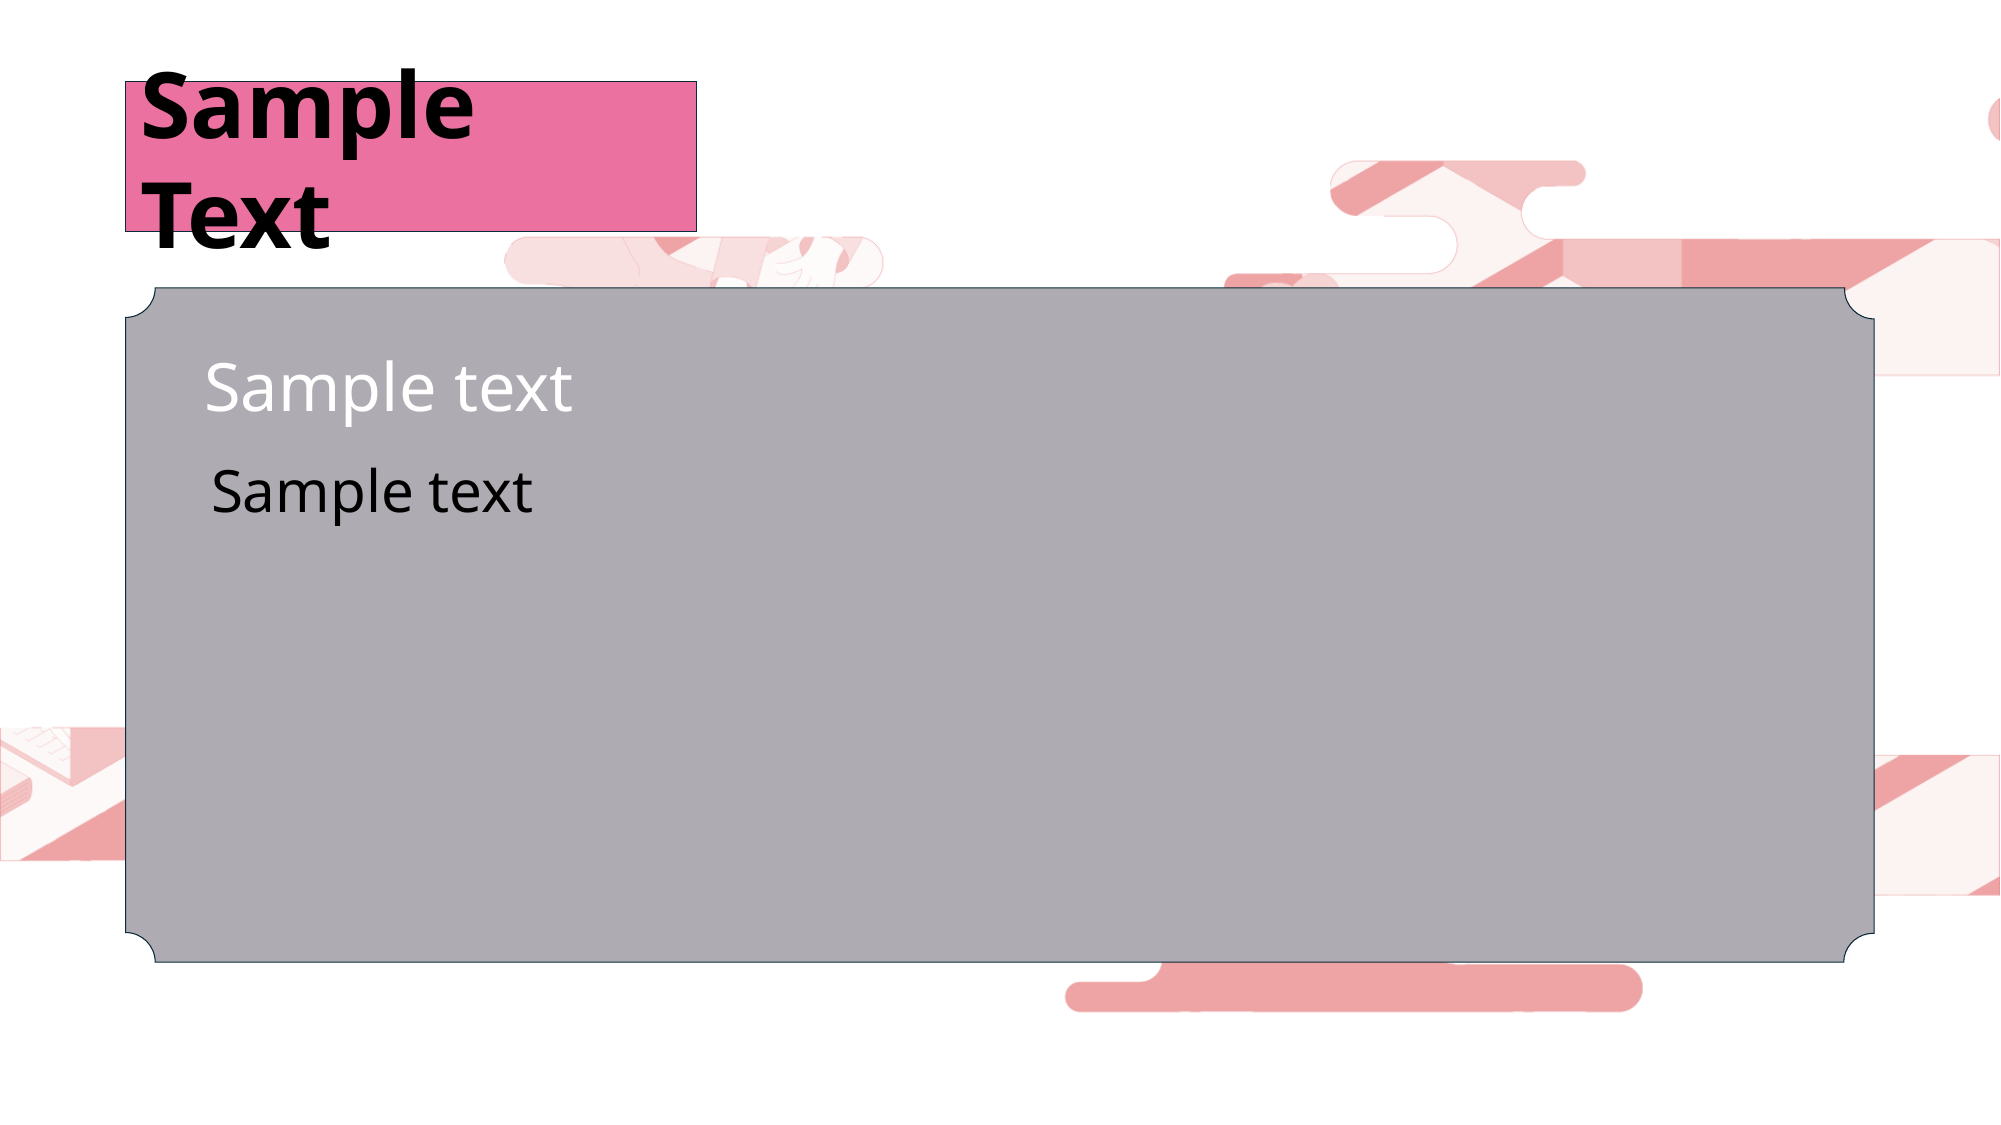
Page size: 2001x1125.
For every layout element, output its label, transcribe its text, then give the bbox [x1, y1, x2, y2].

text_box Sample Text [124, 80, 698, 233]
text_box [125, 287, 1875, 963]
picture [0, 0, 2000, 1125]
